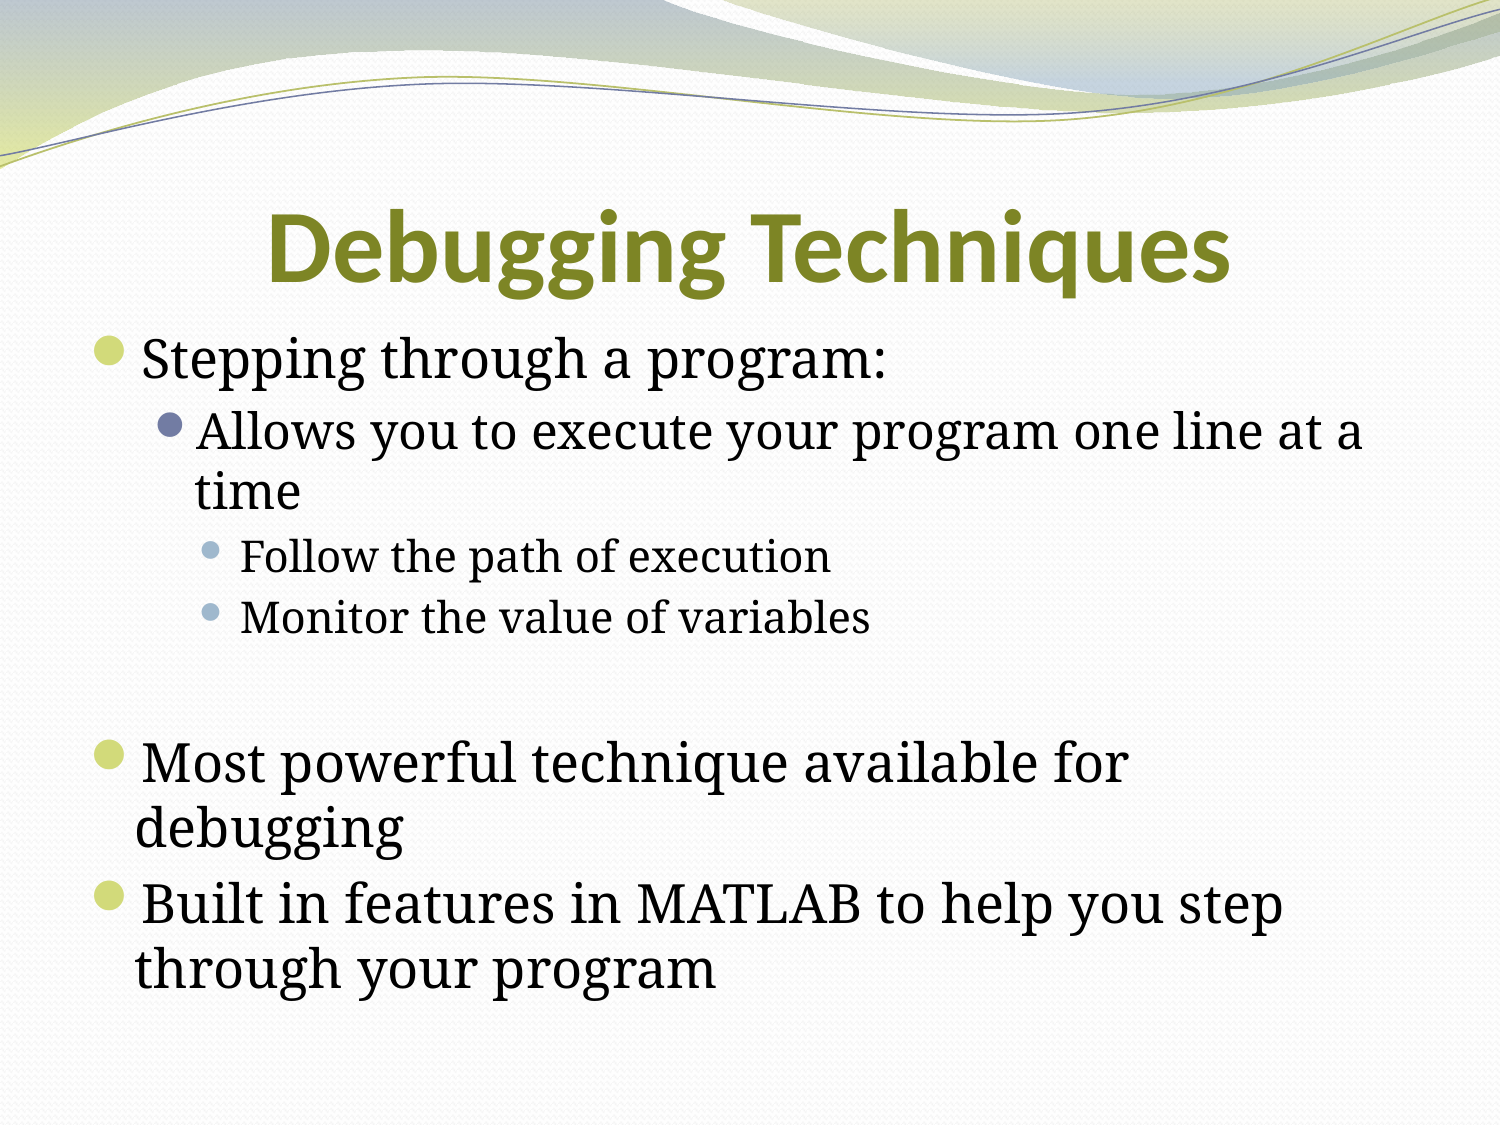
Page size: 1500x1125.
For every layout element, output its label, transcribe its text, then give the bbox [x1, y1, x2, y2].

list Stepping through a program: Allows you to execute your program one line at a time Follow the path of execution Monitor the value of variables Most powerful technique available for debugging Built in features in MATLAB to help you step through your program [75, 317, 1425, 1038]
title Debugging Techniques [75, 115, 1425, 303]
